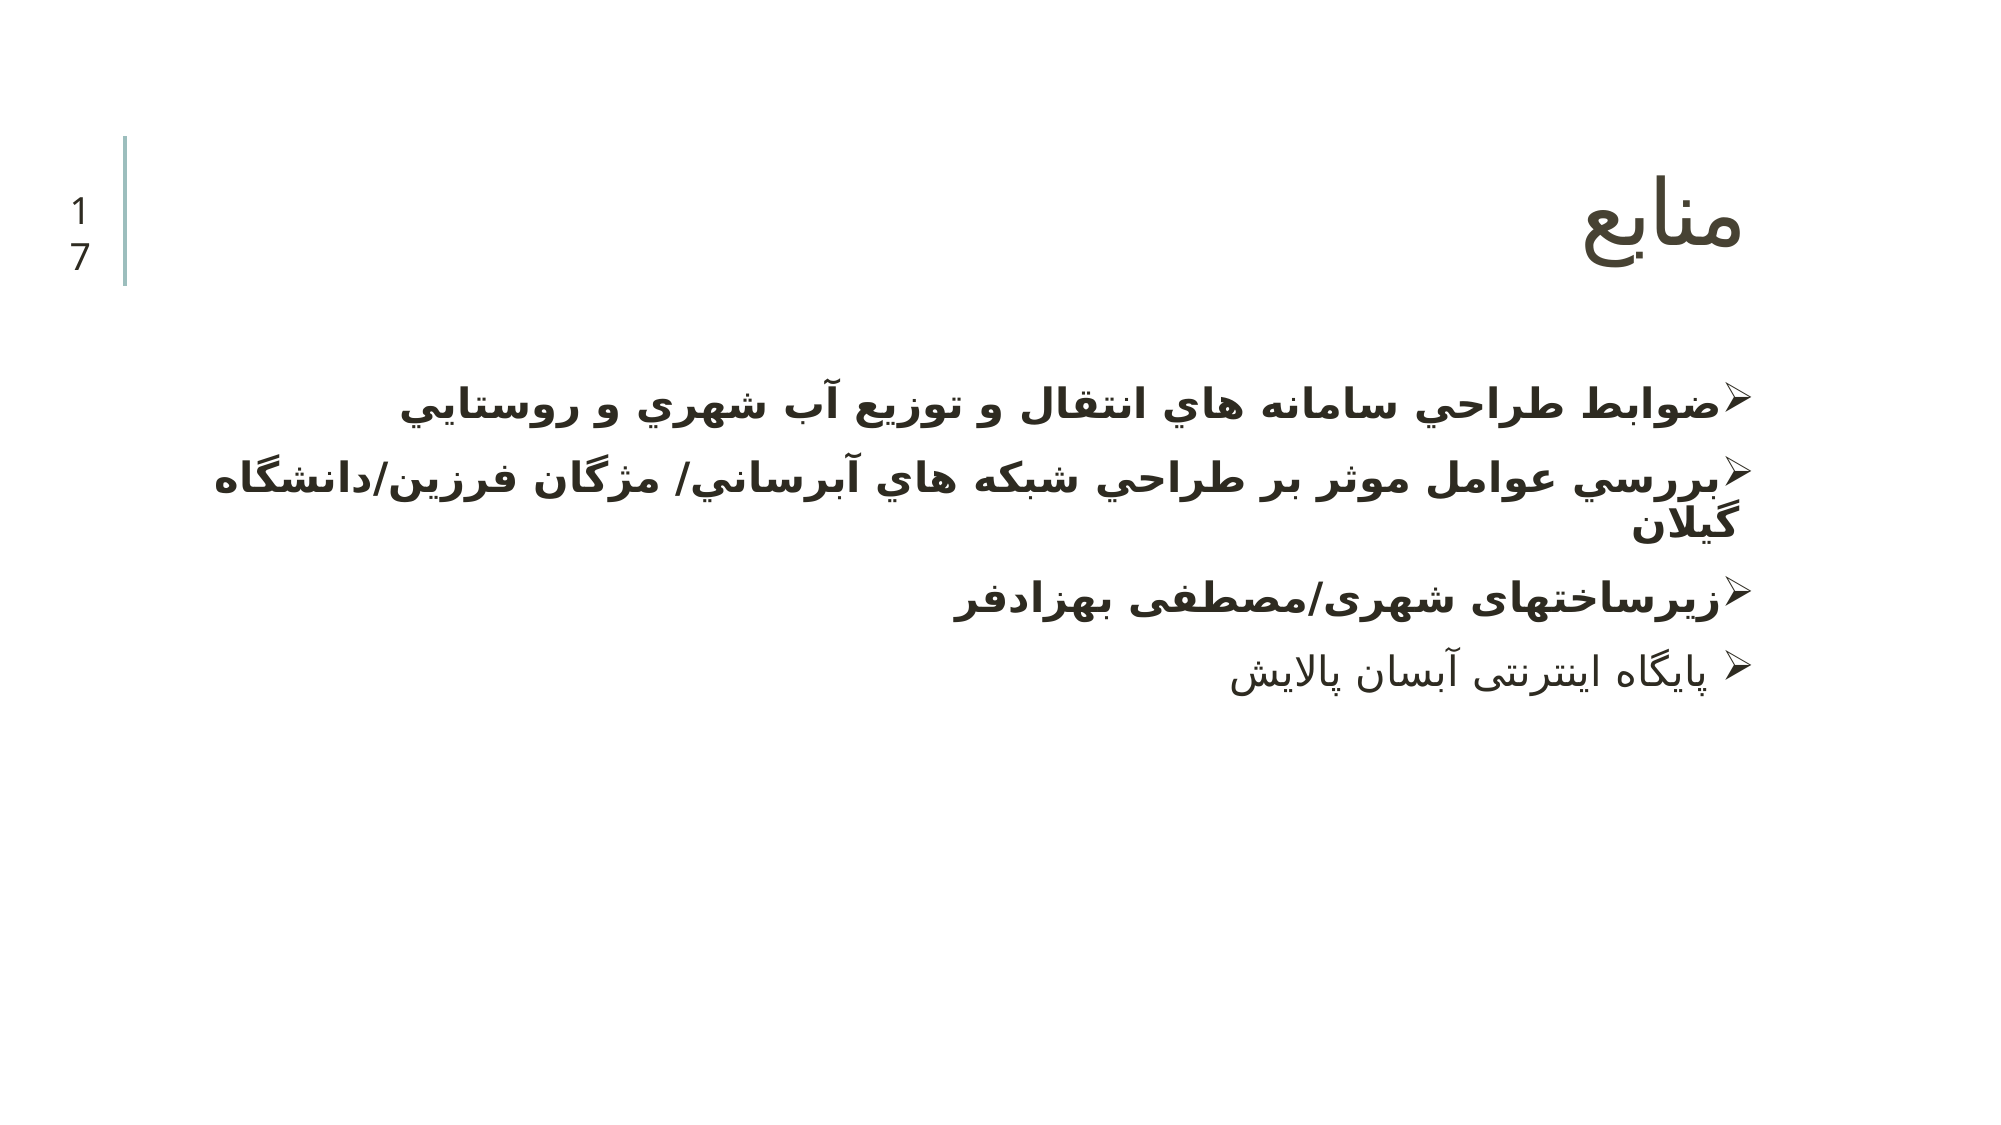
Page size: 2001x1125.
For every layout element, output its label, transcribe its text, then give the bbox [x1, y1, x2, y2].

text_box 17 [54, 180, 125, 285]
title منابع [168, 96, 1763, 342]
list ضوابط طراحي سامانه هاي انتقال و توزيع آب شهري و روستايي بررسي عوامل موثر بر طراحي شبكه هاي آبرساني/ مژگان فرزين/دانشگاه گیلان زیرساختهای شهری/مصطفی بهزادفر پایگاه اینترنتی آبسان پالایش [168, 375, 1763, 1035]
